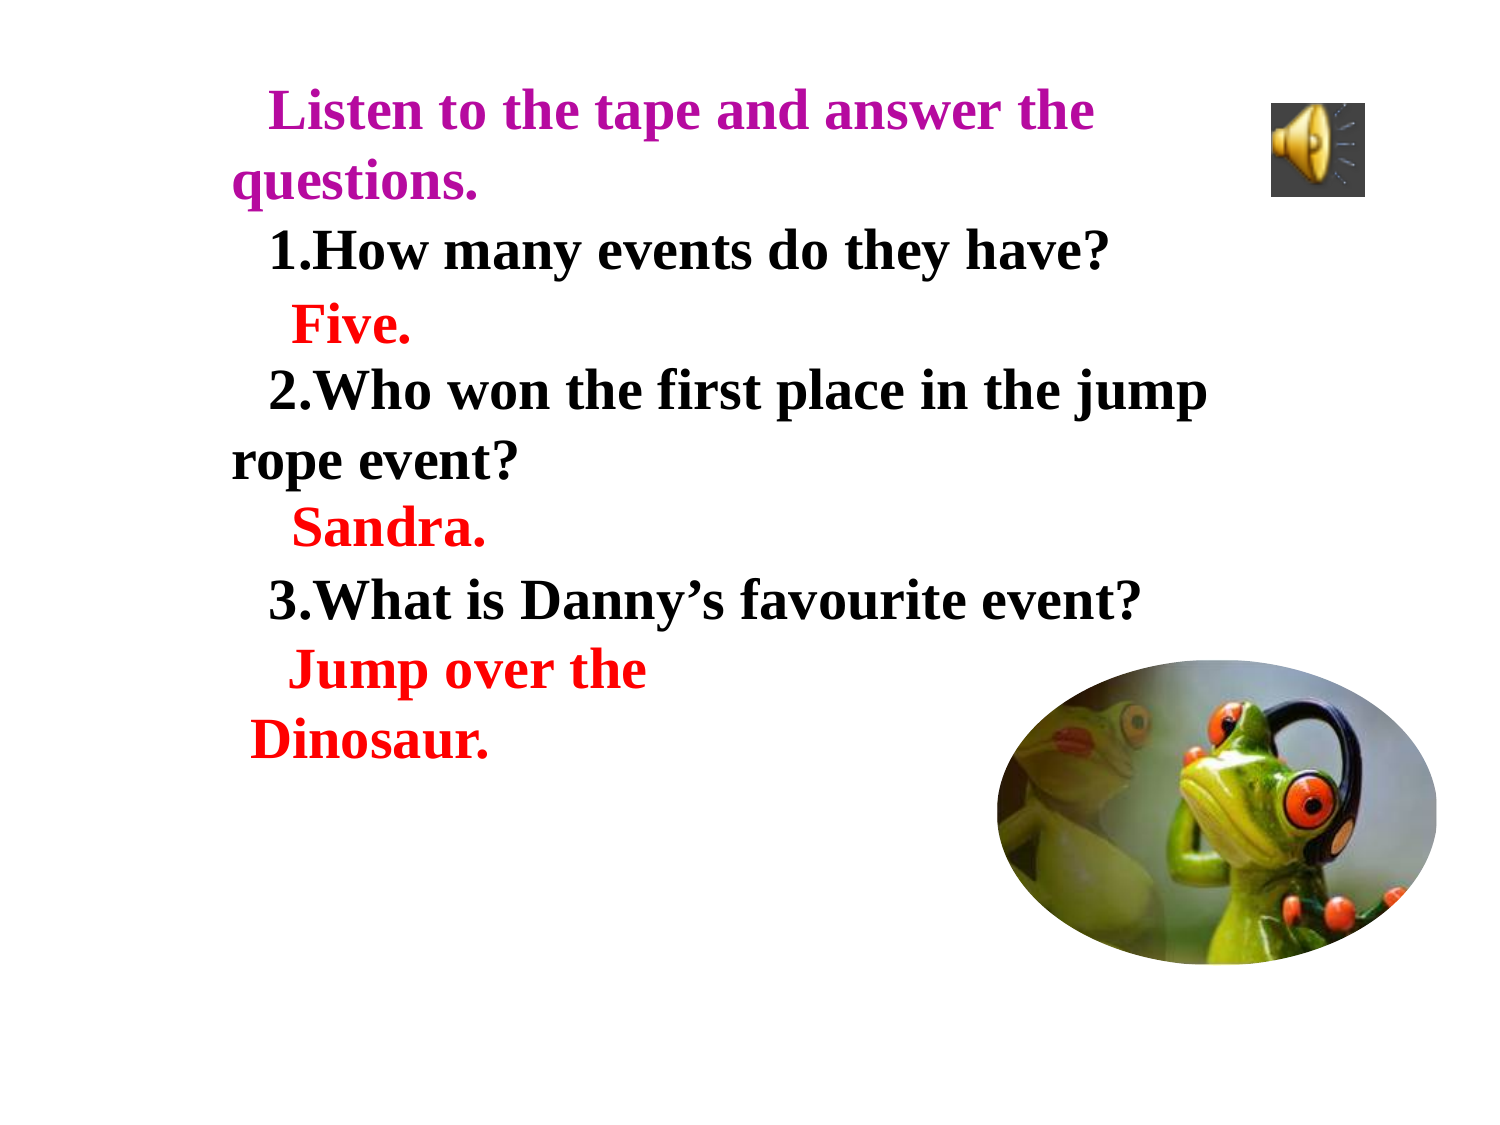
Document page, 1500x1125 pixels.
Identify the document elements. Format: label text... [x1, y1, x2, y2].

text_box Sandra. [276, 481, 503, 566]
text_box Listen to the tape and answer the questions. 1.How many events do they have? 2.Who won the first place in the jump rope event? 3.What is Danny’s favourite event? [216, 64, 1334, 779]
picture [1269, 101, 1366, 198]
text_box Five. [276, 277, 428, 363]
picture [996, 659, 1438, 966]
text_box Jump over the Dinosaur. [235, 622, 879, 708]
